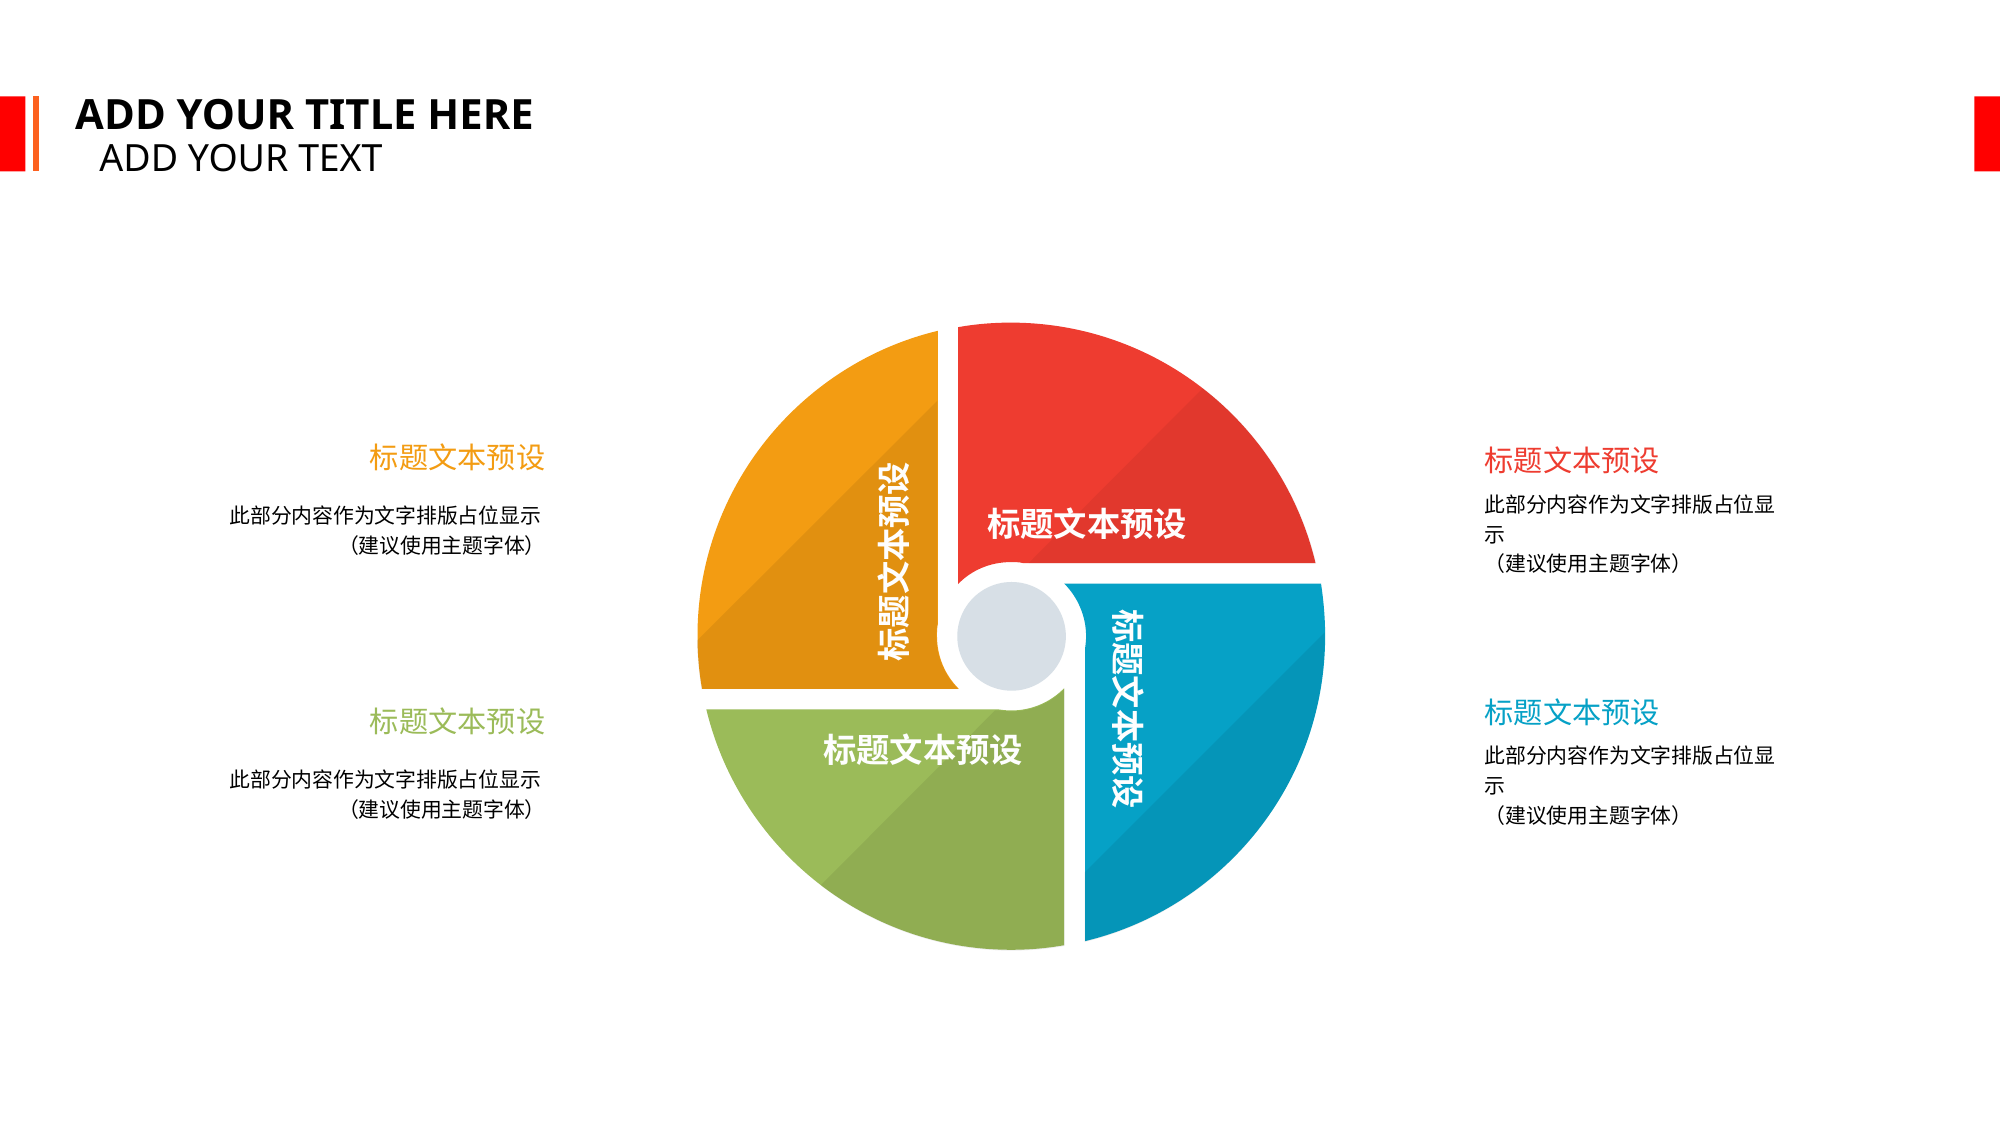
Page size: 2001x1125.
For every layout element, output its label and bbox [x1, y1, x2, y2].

text_box [0, 80, 2000, 188]
text_box [221, 430, 605, 574]
text_box [1425, 434, 1778, 577]
text_box [1425, 686, 1778, 829]
text_box [696, 322, 1325, 951]
text_box [221, 694, 605, 837]
